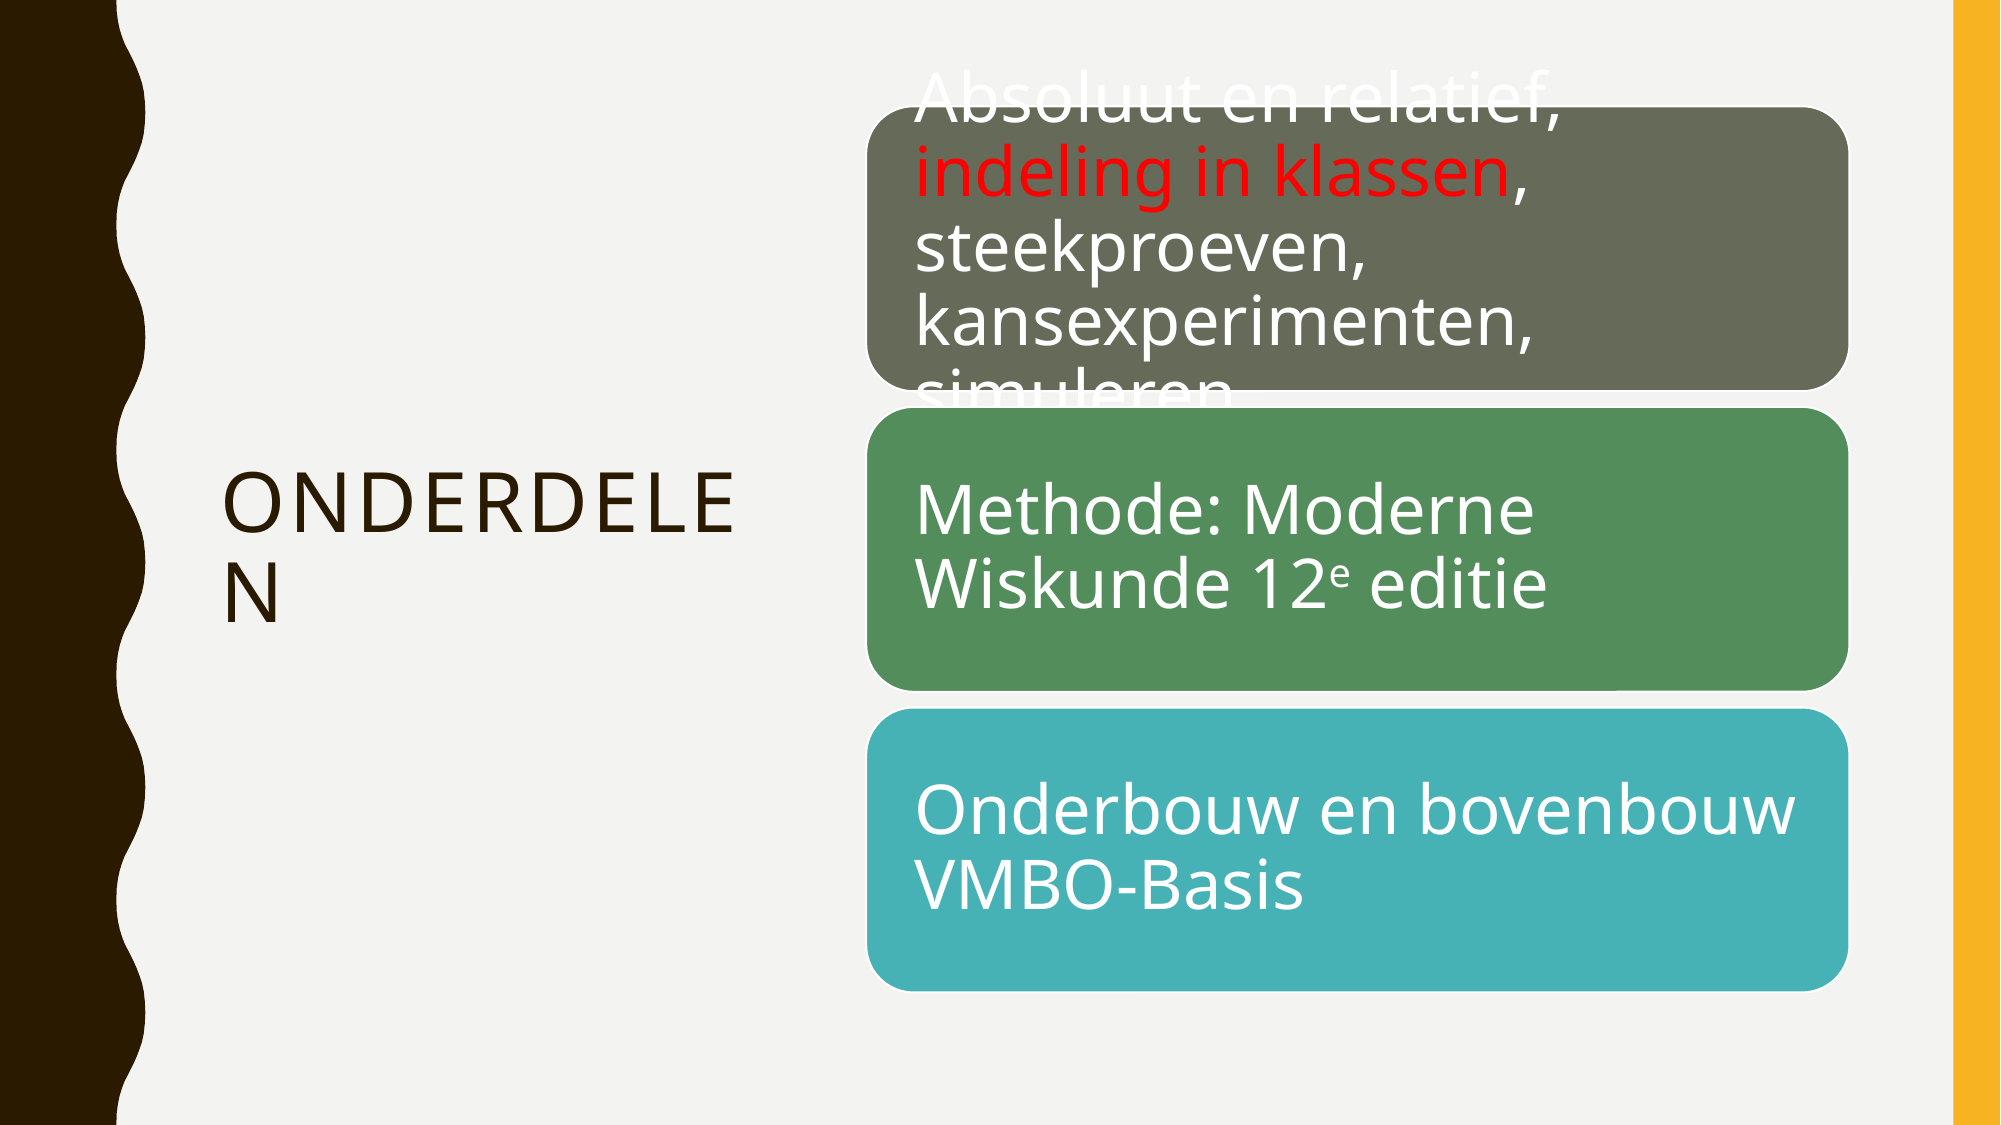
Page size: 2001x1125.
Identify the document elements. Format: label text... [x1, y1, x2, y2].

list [866, 105, 1850, 993]
title Onderdelen [205, 105, 761, 996]
